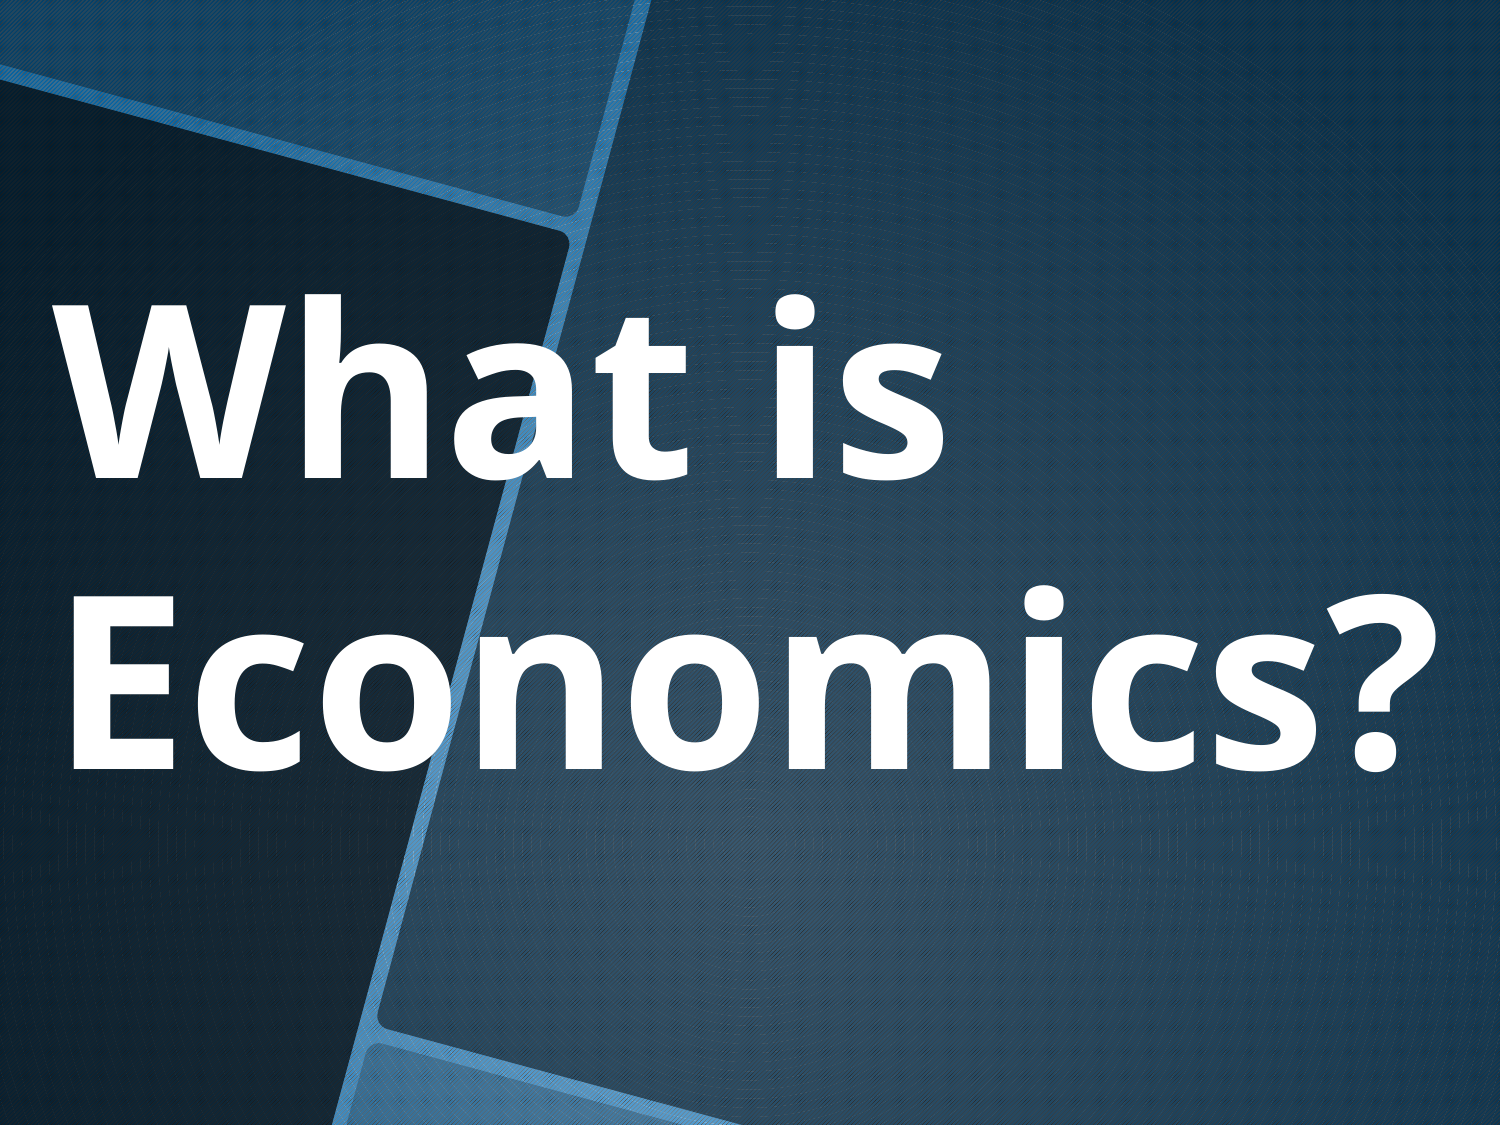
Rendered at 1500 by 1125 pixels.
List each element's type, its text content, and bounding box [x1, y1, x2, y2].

title What is Economics? [37, 162, 1488, 825]
